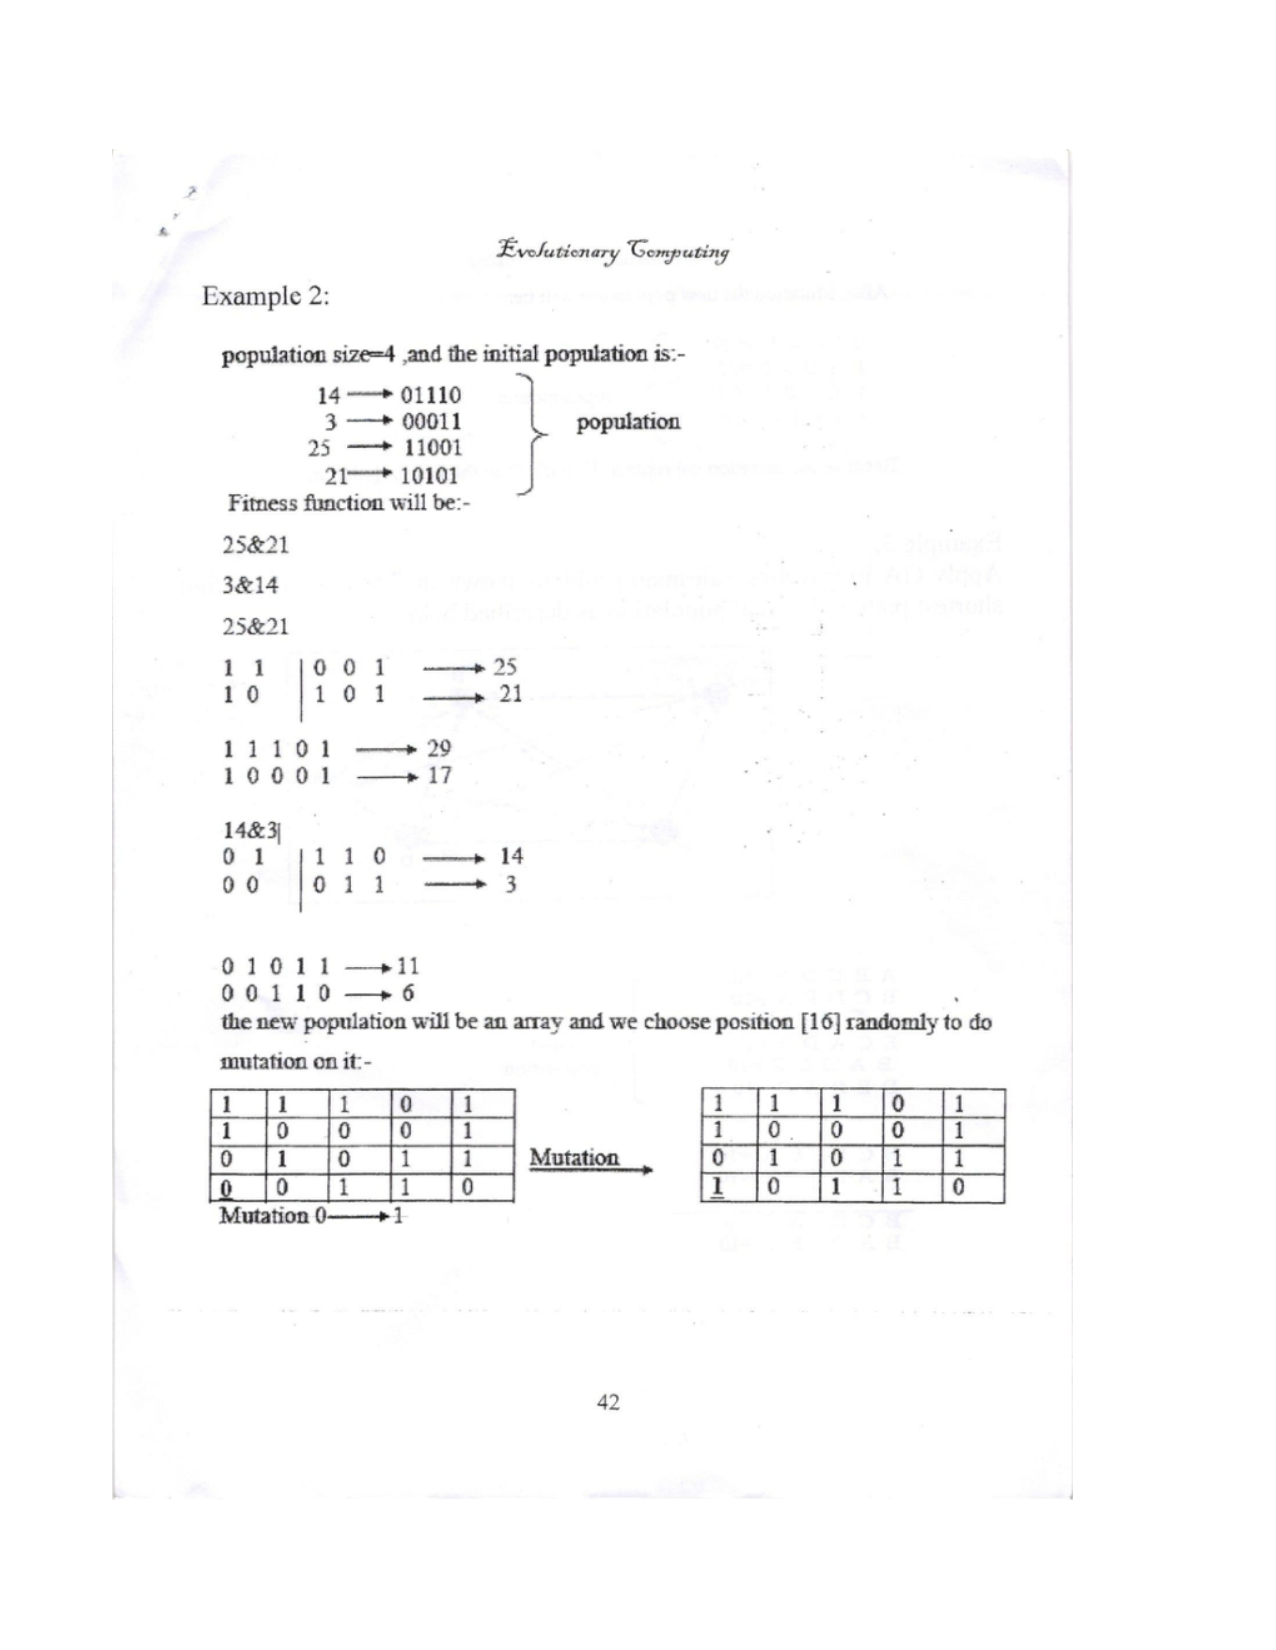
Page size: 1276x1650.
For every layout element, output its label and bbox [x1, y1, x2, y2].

picture [112, 148, 1073, 1501]
